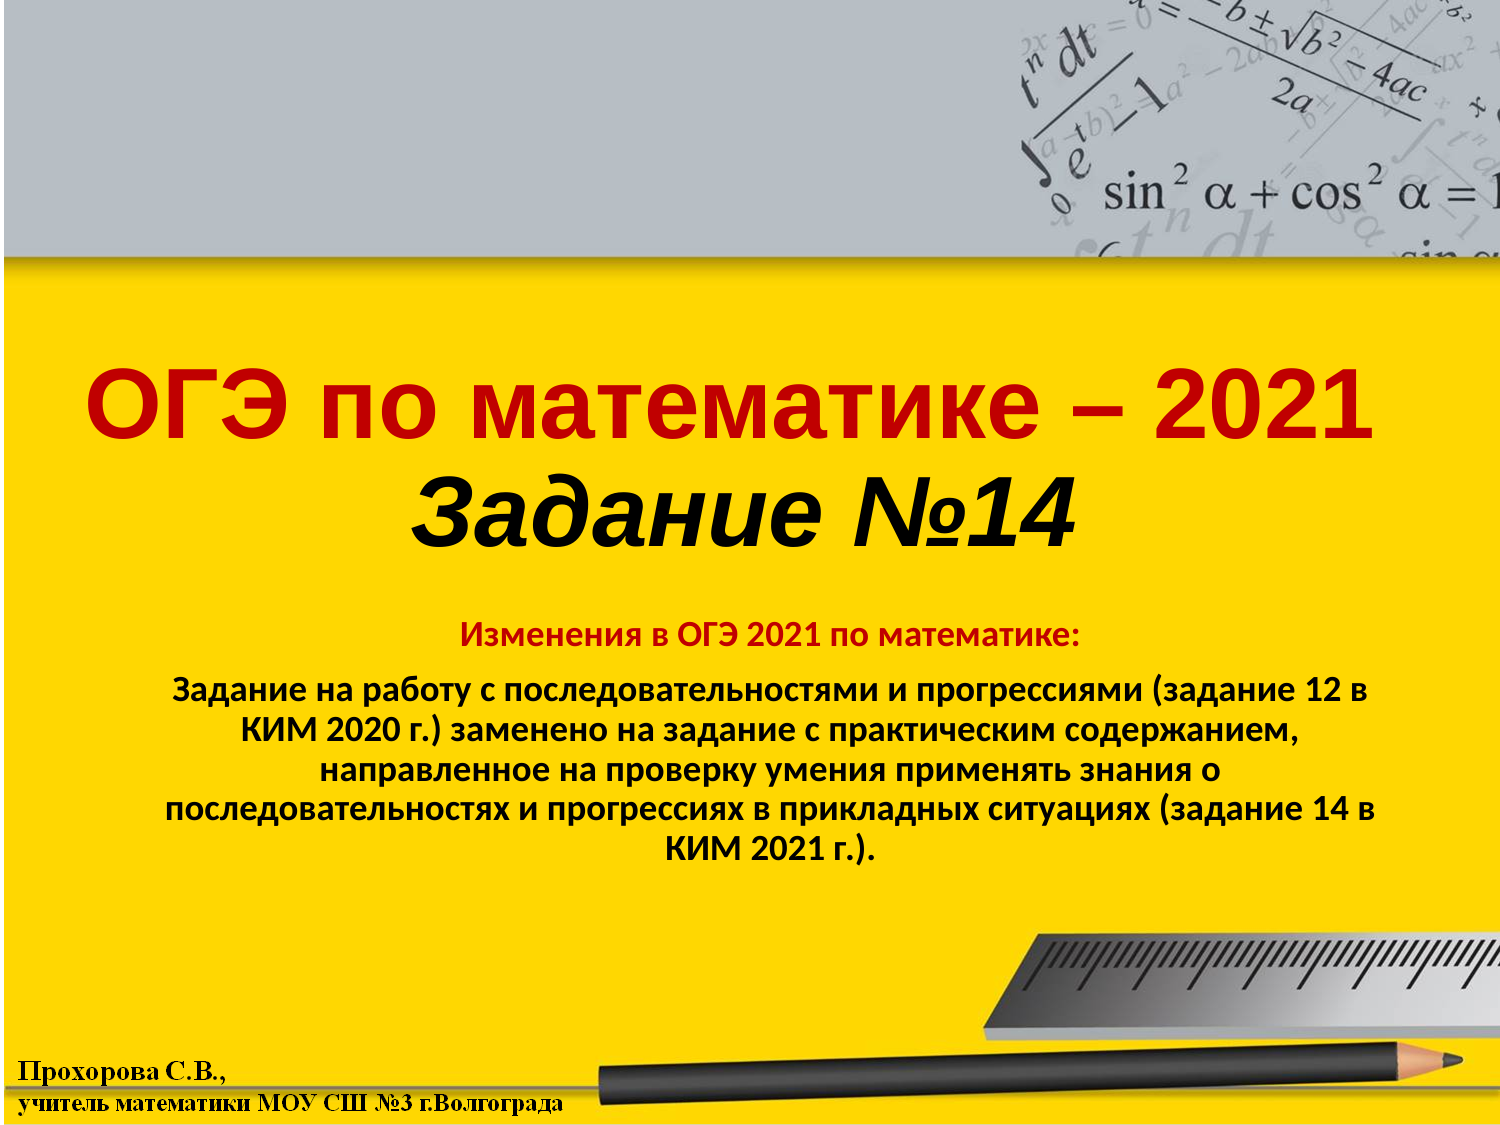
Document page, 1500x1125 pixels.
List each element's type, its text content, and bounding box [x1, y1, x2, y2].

title ОГЭ по математике – 2021 Задание №14 [49, 344, 1440, 576]
picture [0, 0, 1500, 1125]
subtitle Изменения в ОГЭ 2021 по математике: Задание на работу с последовательностями и прогрессиями (задание 12 в КИМ 2020 г.) заменено на задание с практическим содержанием, направленное на проверку умения применять знания о последовательностях и прогрессиях в прикладных ситуациях (задание 14 в КИМ 2021 г.). [138, 606, 1404, 879]
